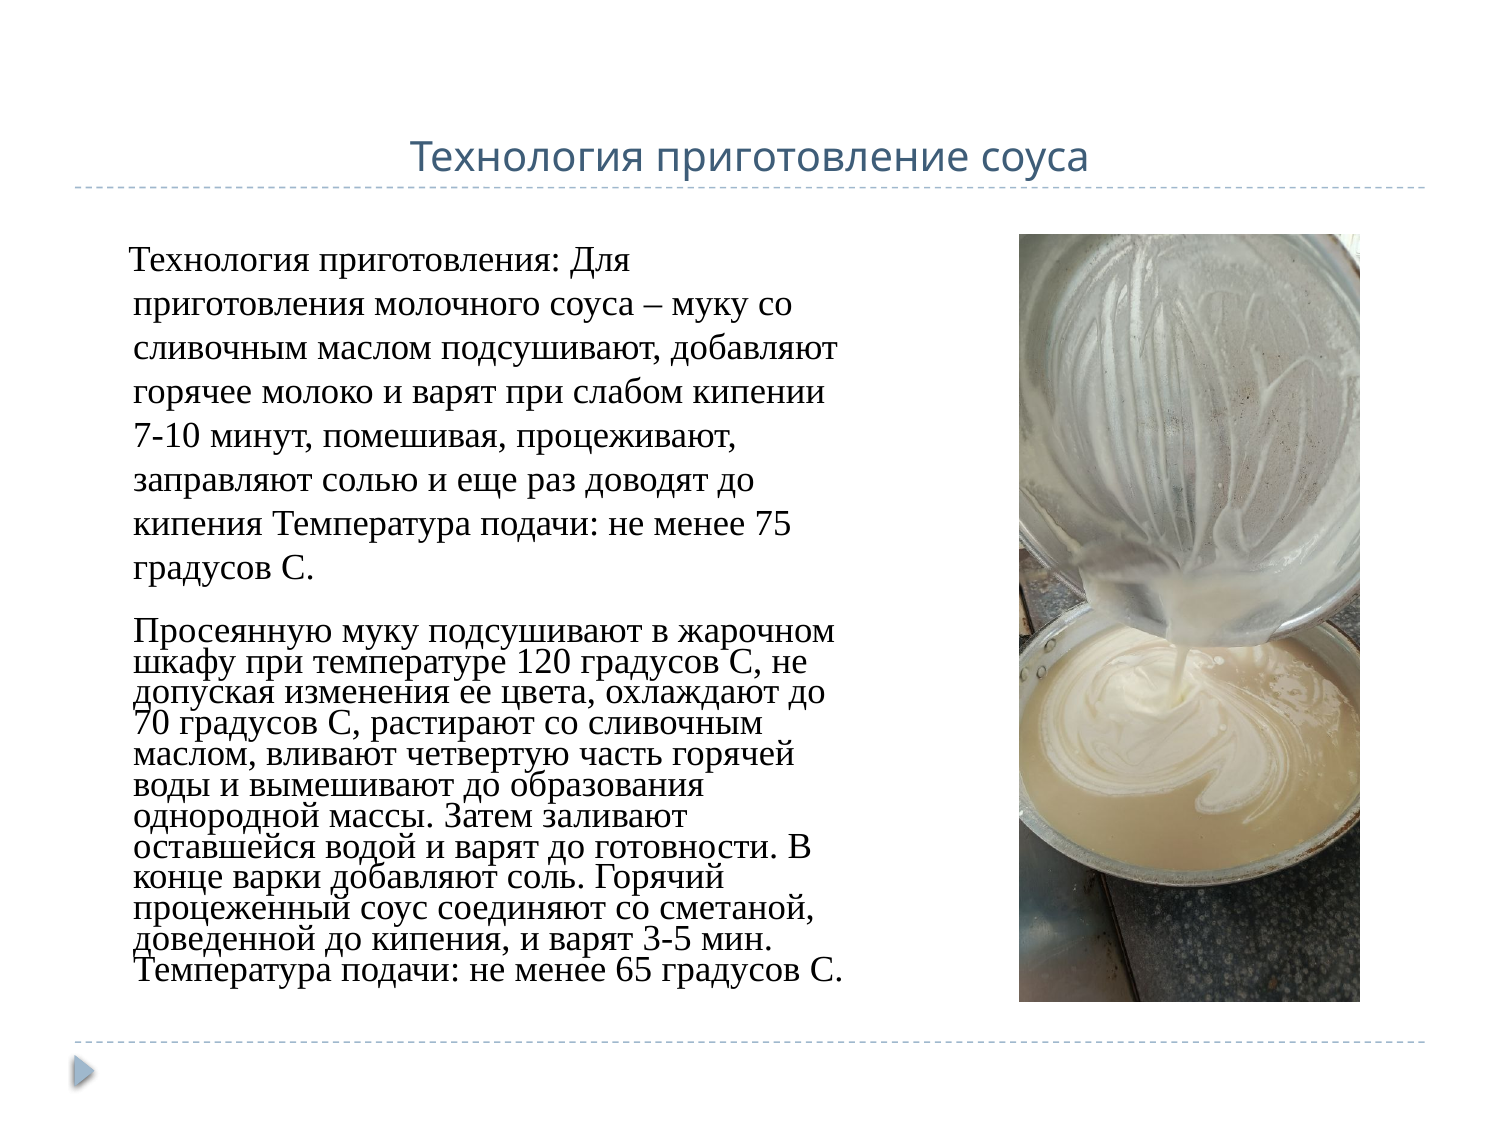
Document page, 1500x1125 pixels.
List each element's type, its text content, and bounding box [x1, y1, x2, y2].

list [140, 328, 1017, 1013]
title Технология приготовление соуса [0, 0, 1500, 188]
picture [1019, 234, 1360, 1002]
list Технология приготовления: Для приготовления молочного соуса – муку со сливочным маслом подсушивают, добавляют горячее молоко и варят при слабом кипении 7-10 минут, помешивая, процеживают, заправляют солью и еще раз доводят до кипения Температура подачи: не менее 75 градусов С. Просеянную муку подсушивают в жарочном шкафу при температуре 120 градусов С, не допуская изменения ее цвета, охлаждают до 70 градусов С, растирают со сливочным маслом, вливают четвертую часть горячей воды и вымешивают до образования однородной массы. Затем заливают оставшейся водой и варят до готовности. В конце варки добавляют соль. Горячий процеженный соус соединяют со сметаной, доведенной до кипения, и варят 3-5 мин. Температура подачи: не менее 65 градусов С. [75, 227, 879, 997]
